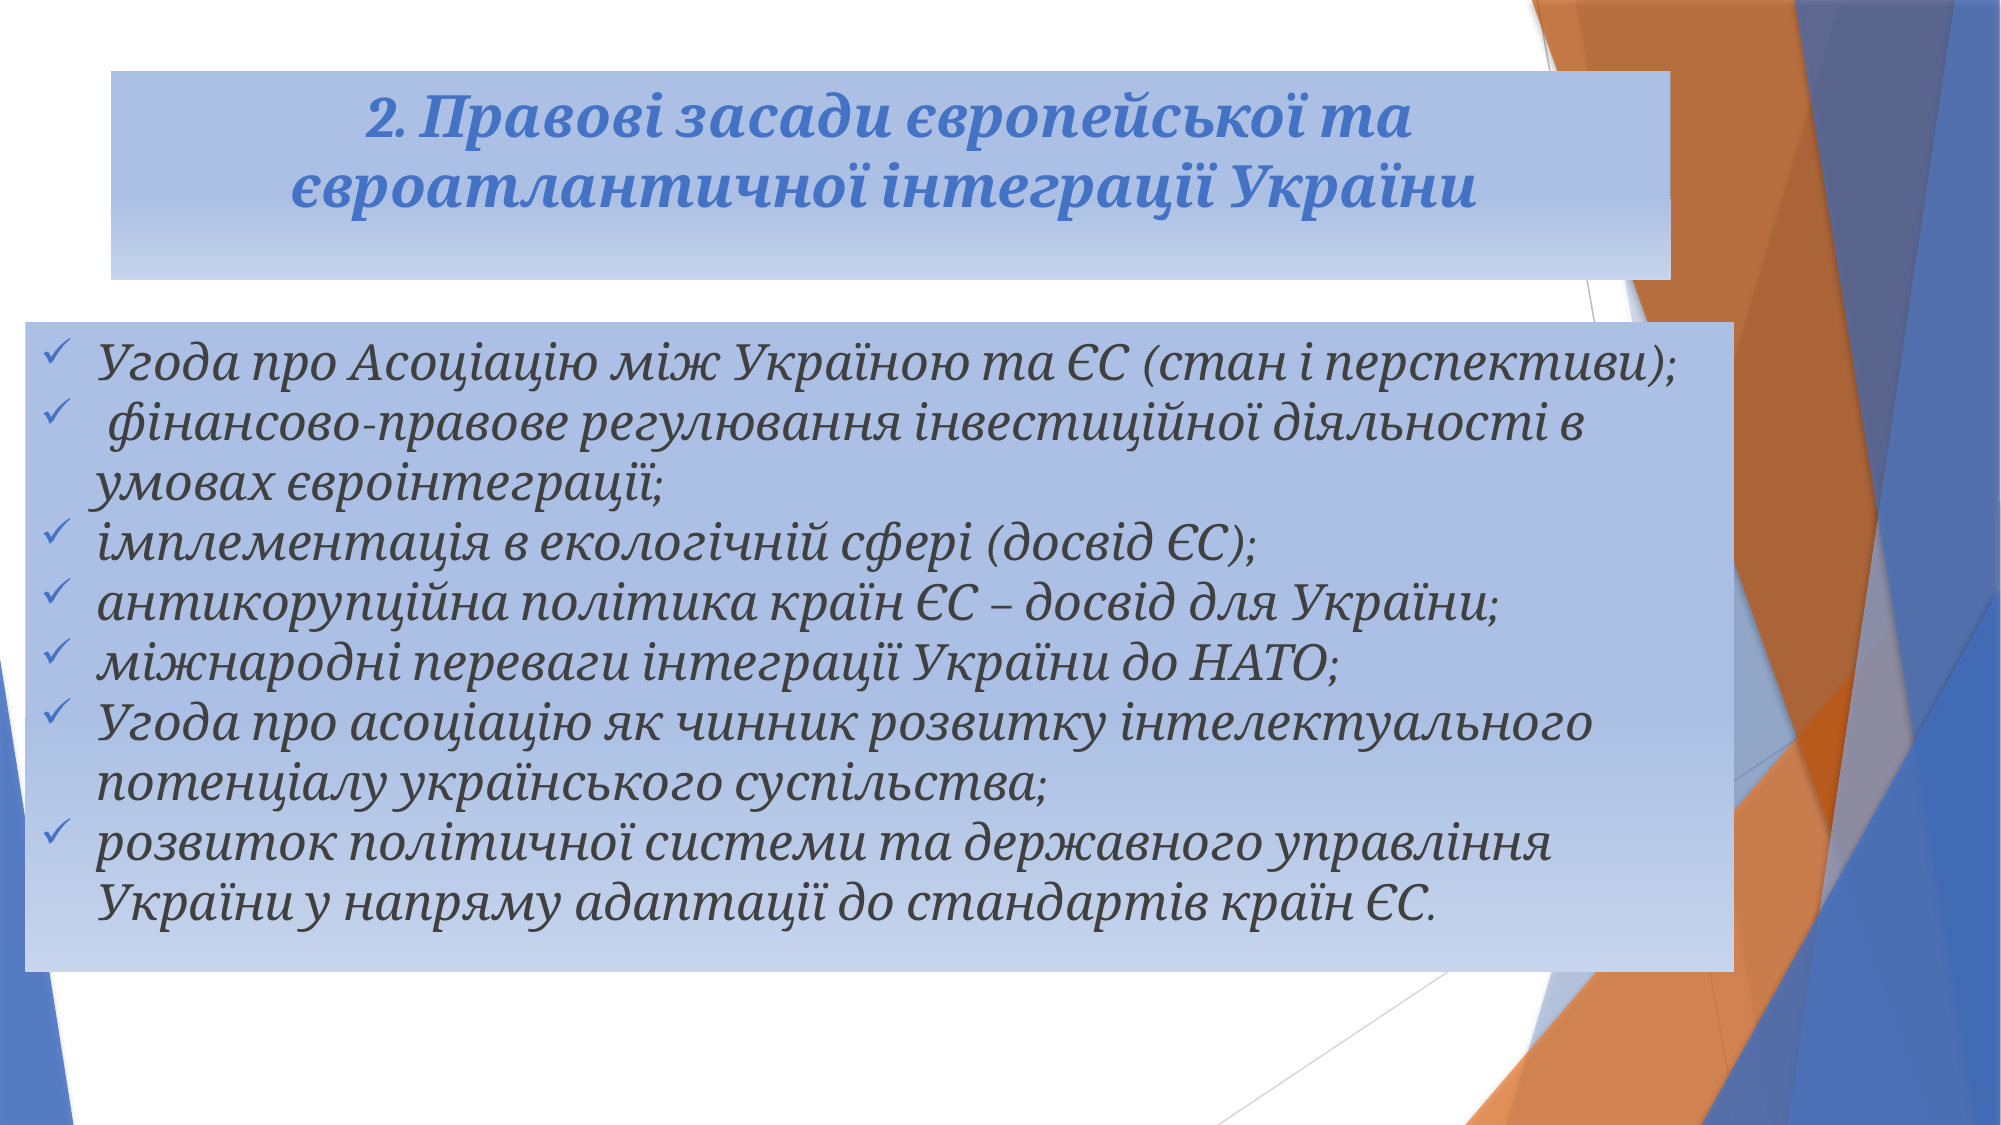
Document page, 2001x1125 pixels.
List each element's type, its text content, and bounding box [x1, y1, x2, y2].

title 2. Правові засади європейської та євроатлантичної інтеграції України [111, 71, 1671, 280]
list Угода про Асоціацію між Україною та ЄС (стан і перспективи); фінансово-правове регулювання інвестиційної діяльності в умовах євроінтеграції; імплементація в екологічній сфері (досвід ЄС); антикорупційна політика країн ЄС – досвід для України; міжнародні переваги інтеграції України до НАТО; Угода про асоціацію як чинник розвитку інтелектуального потенціалу українського суспільства; розвиток політичної системи та державного управління України у напряму адаптації до стандартів країн ЄС. [25, 322, 1734, 972]
